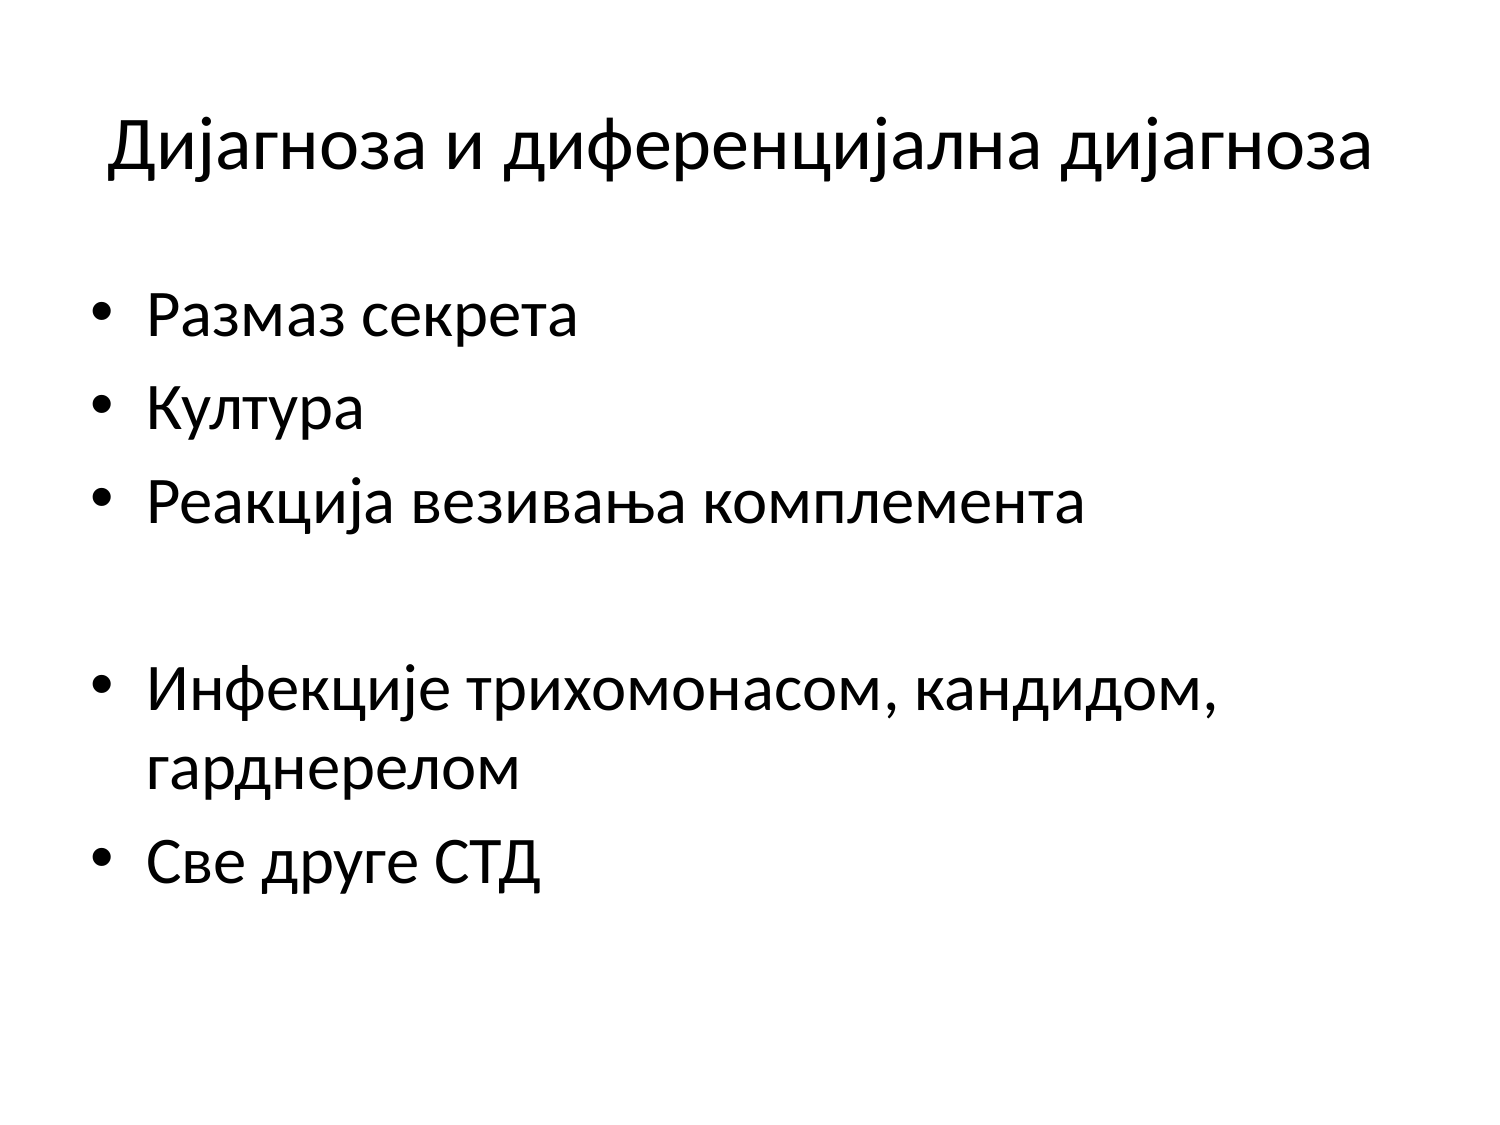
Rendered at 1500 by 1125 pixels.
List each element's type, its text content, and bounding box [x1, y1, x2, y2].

list Размаз секрета Култура Реакција везивања комплемента Инфекције трихомонасом, кандидом, гарднерелом Све друге СТД [75, 262, 1425, 1005]
title Дијагноза и диференцијална дијагноза [75, 45, 1425, 233]
